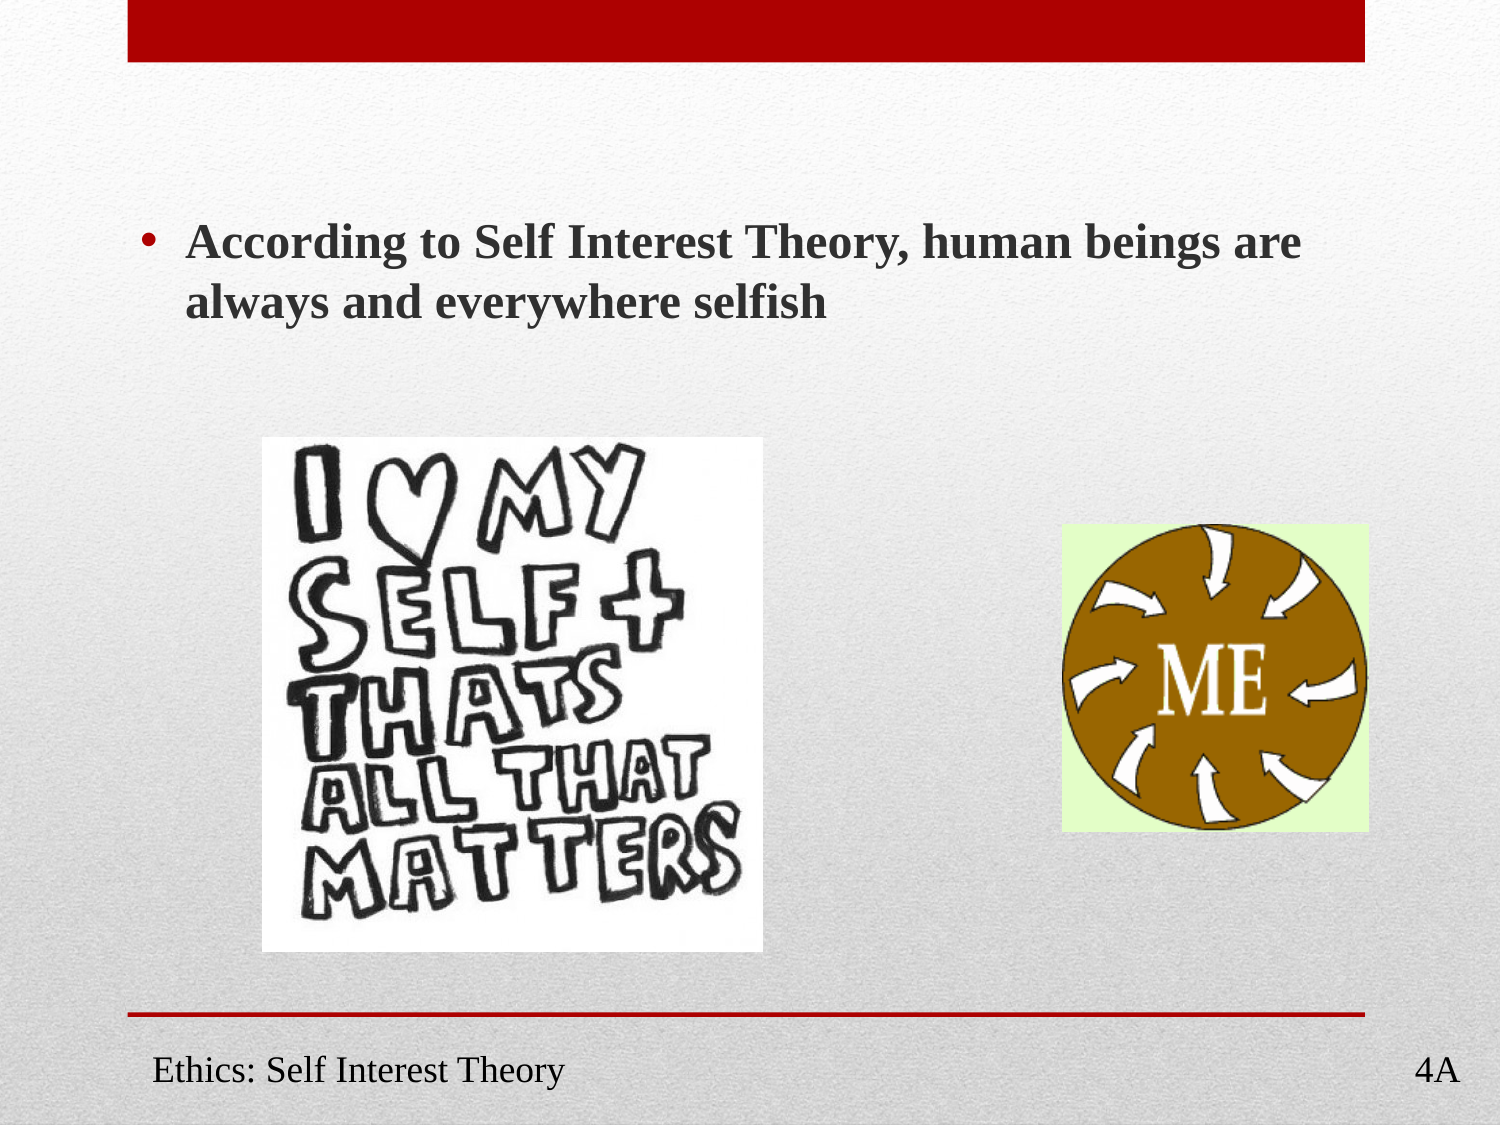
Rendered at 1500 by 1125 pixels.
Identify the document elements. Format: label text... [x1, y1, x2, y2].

picture [1061, 524, 1370, 832]
list According to Self Interest Theory, human beings are always and everywhere selfish [125, 112, 1363, 425]
picture [261, 436, 764, 953]
